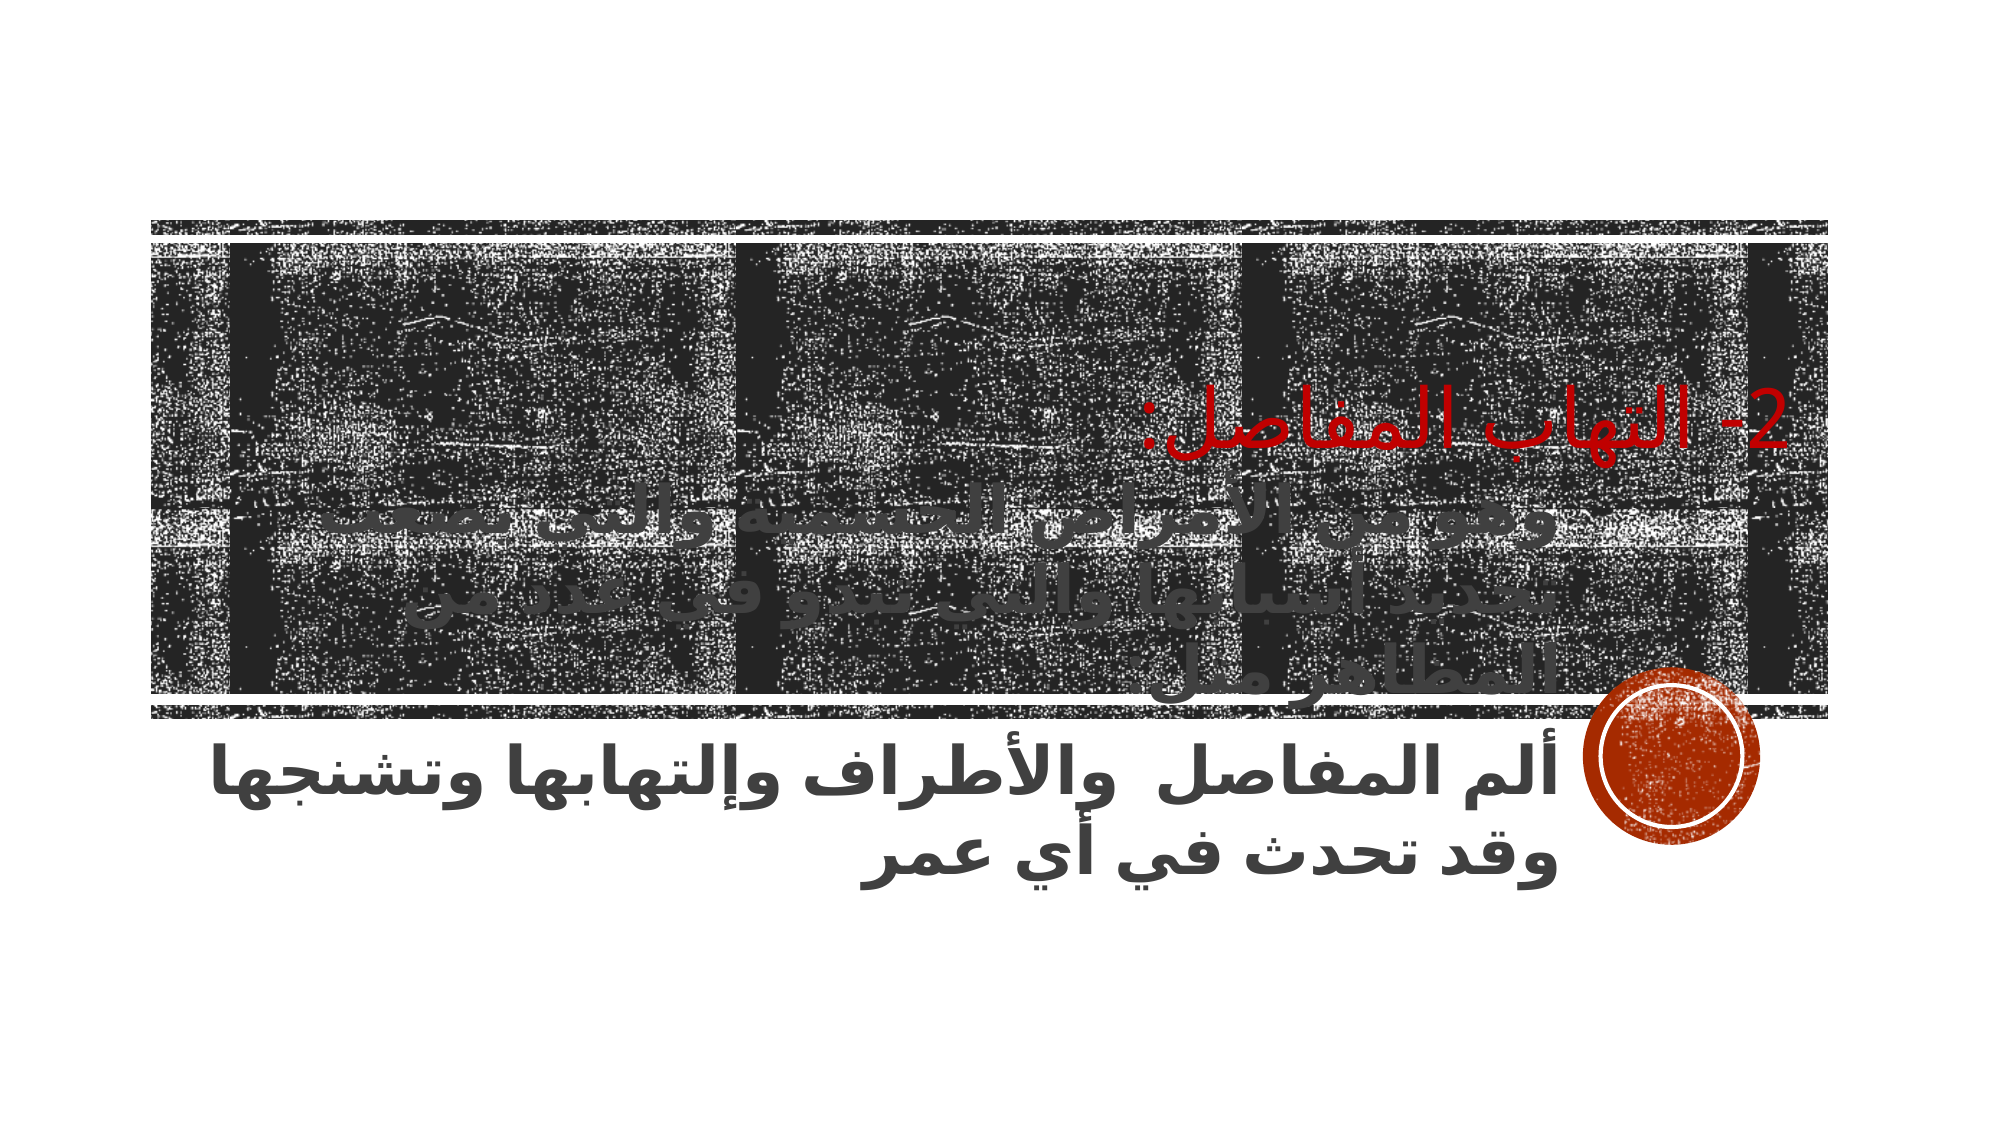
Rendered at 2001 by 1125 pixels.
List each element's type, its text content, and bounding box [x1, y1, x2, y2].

subtitle وهو من الأمراض الجسمية والتي يصعب تحديد أسبابها والتي تبدو في عدد من المظاهر مثل: ألم المفاصل والأطراف وإلتهابها وتشنجها وقد تحدث في أي عمر [175, 459, 1578, 919]
title 2- التهاب المفاصل: [172, 234, 1808, 614]
